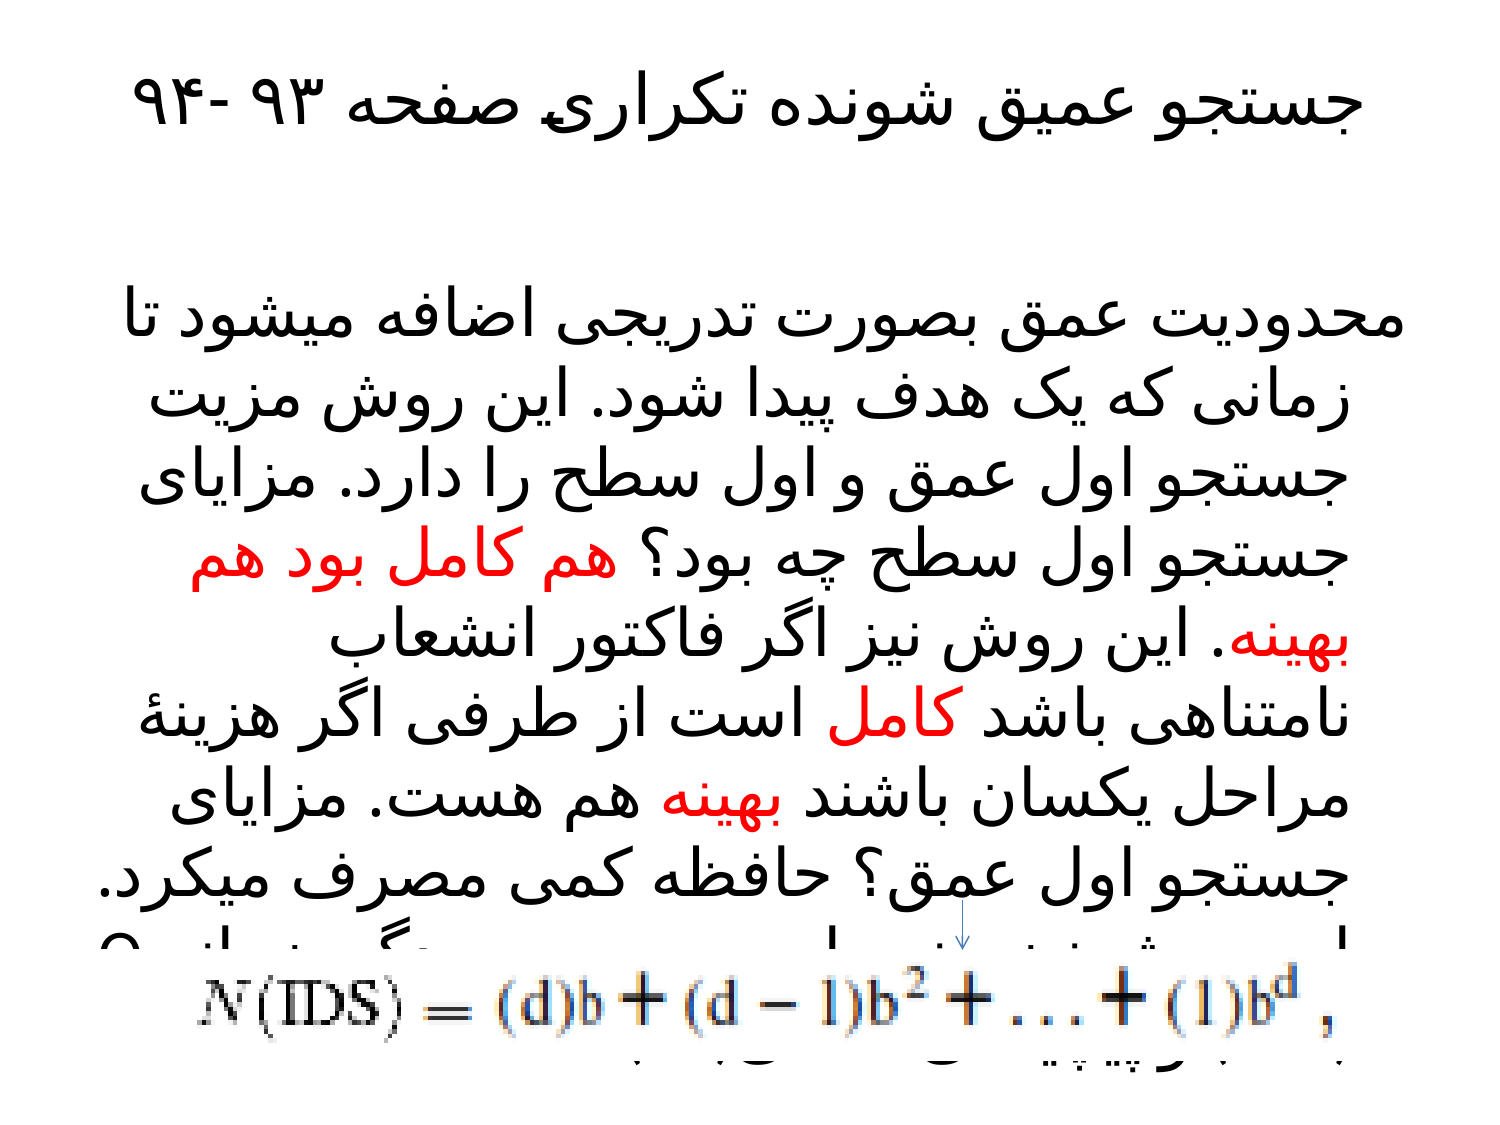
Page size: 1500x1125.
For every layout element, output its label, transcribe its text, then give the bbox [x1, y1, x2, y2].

title جستجو عمیق شونده تکراری صفحه ۹۳ -۹۴ [75, 45, 1425, 233]
picture [87, 949, 1408, 1061]
list محدودیت عمق بصورت تدریجی‌ اضافه میشود تا زمانی‌ که یک هدف پیدا شود. این روش مزیت جستجو اول عمق و اول سطح را دارد. مزایای جستجو اول سطح چه بود؟ هم کامل بود هم بهینه. این روش نیز اگر فاکتور انشعاب نامتناهی باشد کامل است از طرفی‌ اگر هزینهٔ مراحل یکسان باشند بهینه هم هست. مزایای جستجو اول عمق؟ حافظه کمی‌ مصرف میکرد. این روش نیز چنین است. پس پیچیدگی‌ زمانیO (b^d)‌ و پیچیدگی‌ مکانیO(bd) است. [75, 262, 1425, 1005]
